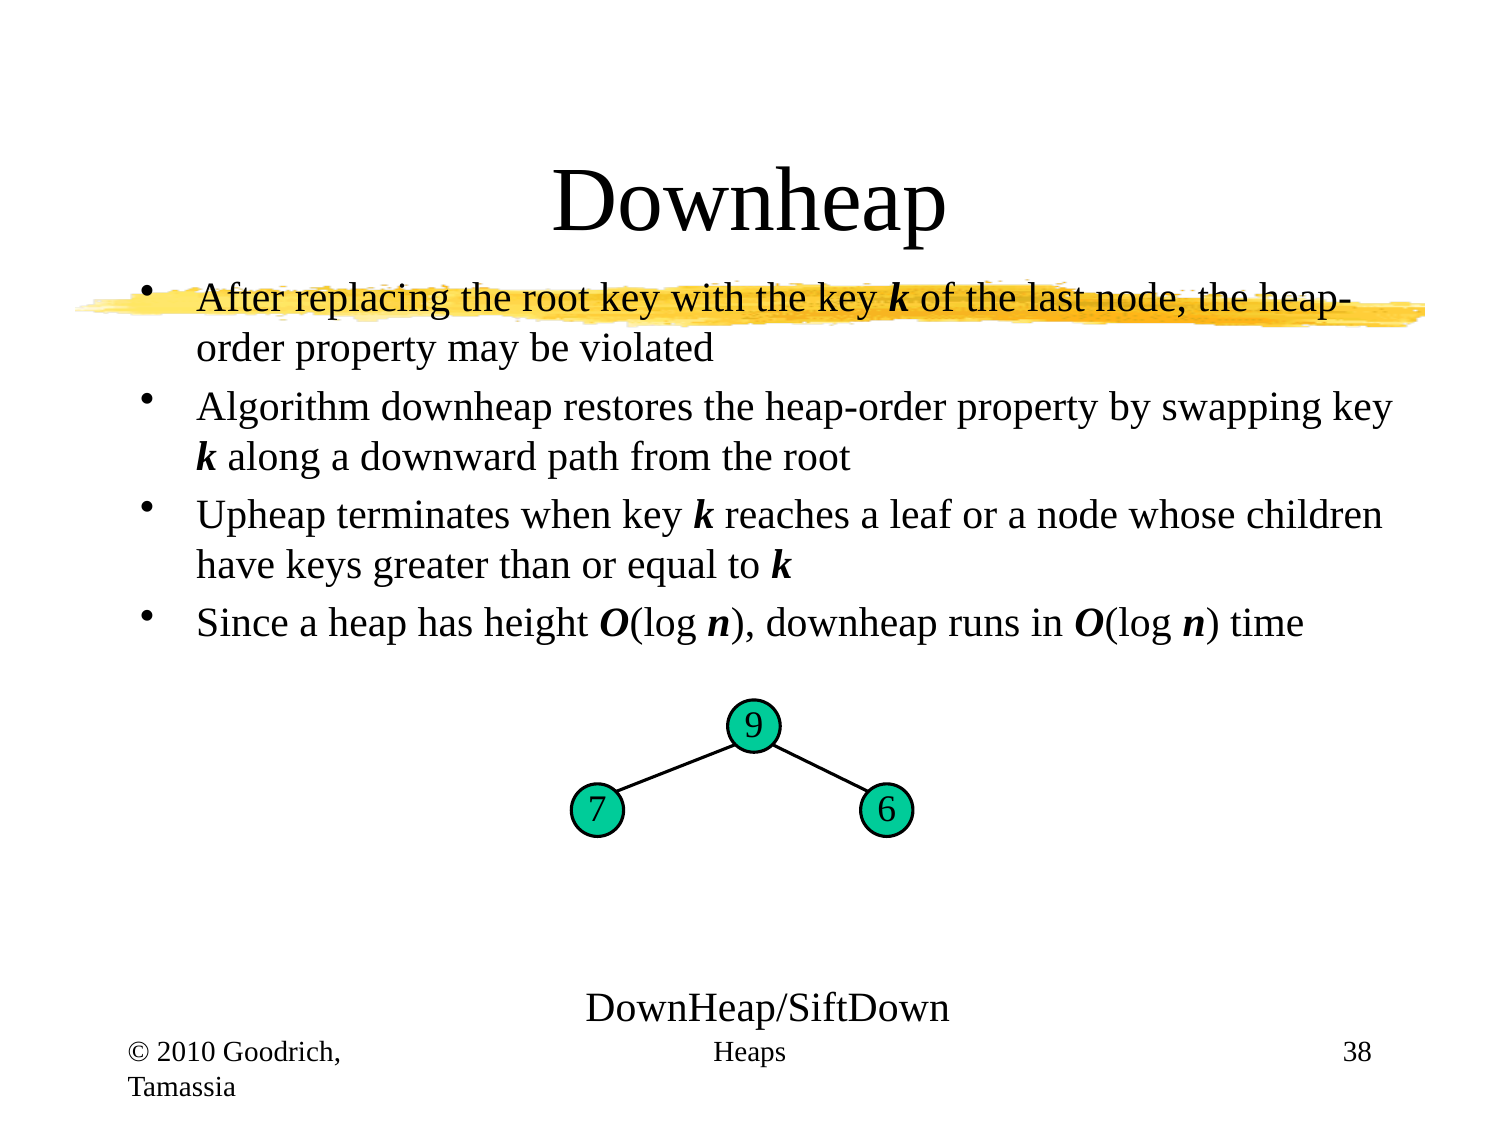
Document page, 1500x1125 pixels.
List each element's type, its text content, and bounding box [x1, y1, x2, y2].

text_box DownHeap/SiftDown [570, 972, 966, 1038]
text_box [772, 745, 869, 791]
text_box 7 [571, 783, 624, 837]
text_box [615, 745, 736, 791]
picture [75, 274, 124, 338]
text_box 9 [727, 699, 781, 753]
text_box 6 [860, 783, 913, 837]
title Downheap [112, 99, 1388, 288]
list After replacing the root key with the key k of the last node, the heap-order property may be violated Algorithm downheap restores the heap-order property by swapping key k along a downward path from the root Upheap terminates when key k reaches a leaf or a node whose children have keys greater than or equal to k Since a heap has height O(log n), downheap runs in O(log n) time [124, 262, 1438, 663]
slide_number © 2010 Goodrich, Tamassia [112, 1024, 426, 1101]
footer Heaps [512, 1024, 988, 1101]
slide_number 38 [1074, 1024, 1388, 1101]
